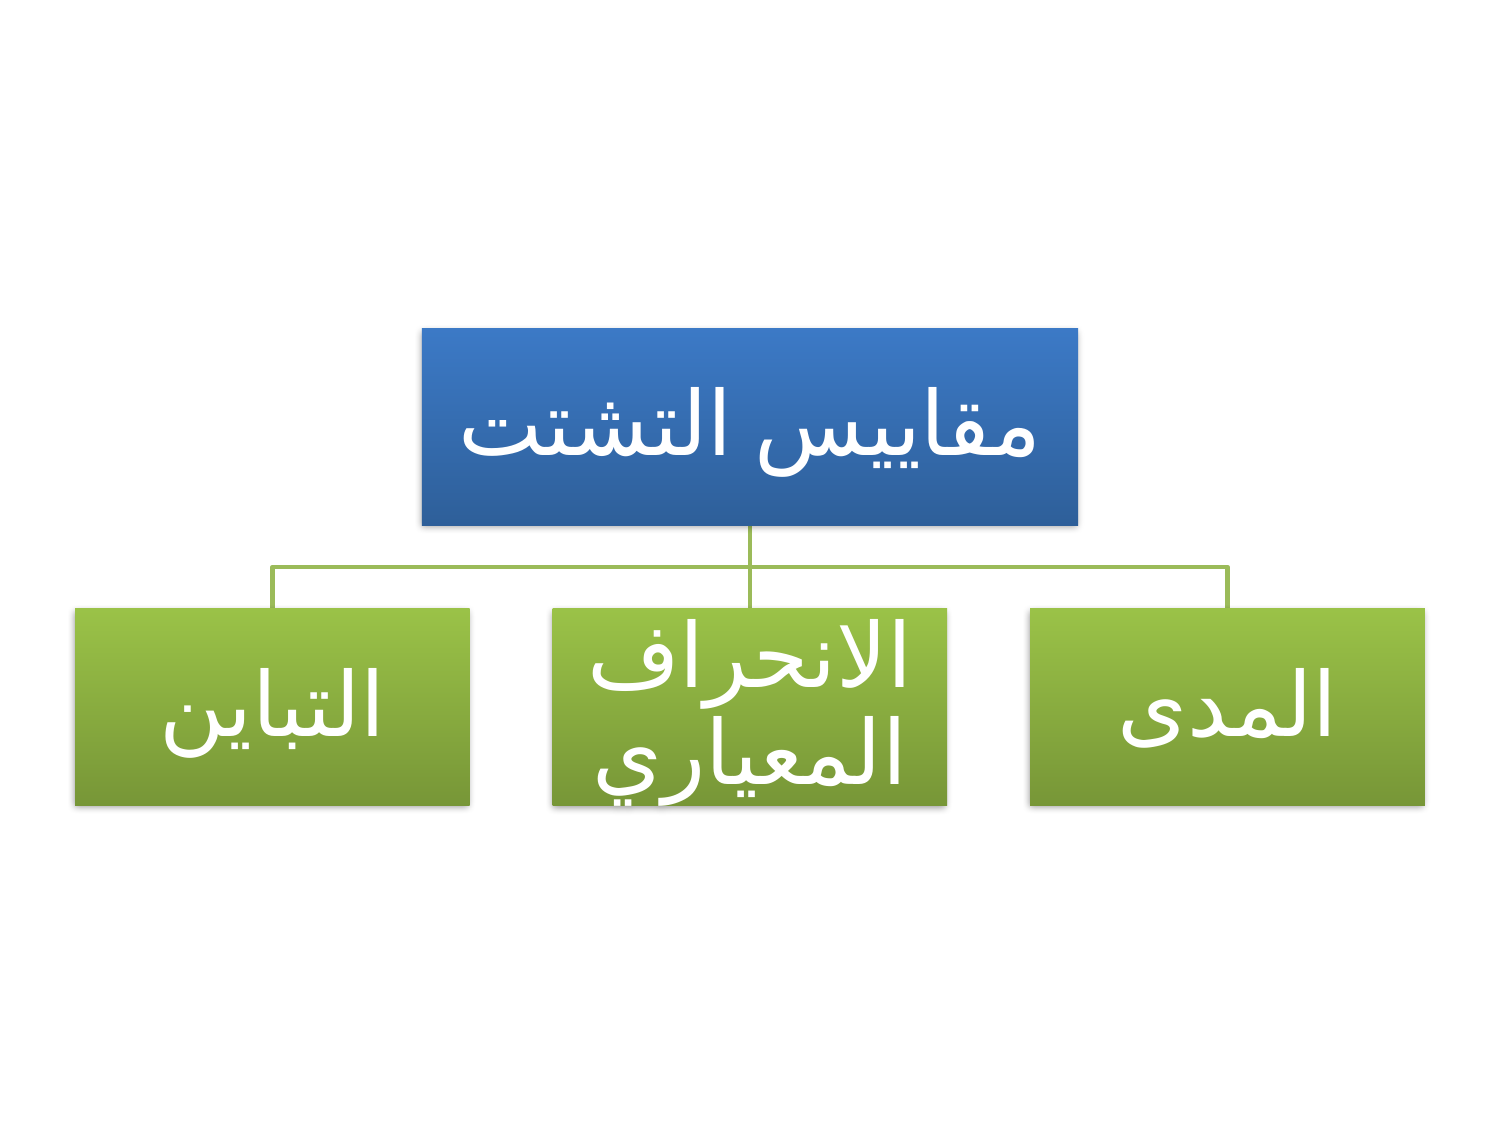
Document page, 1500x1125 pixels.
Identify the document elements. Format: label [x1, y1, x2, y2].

list [74, 128, 1426, 1006]
